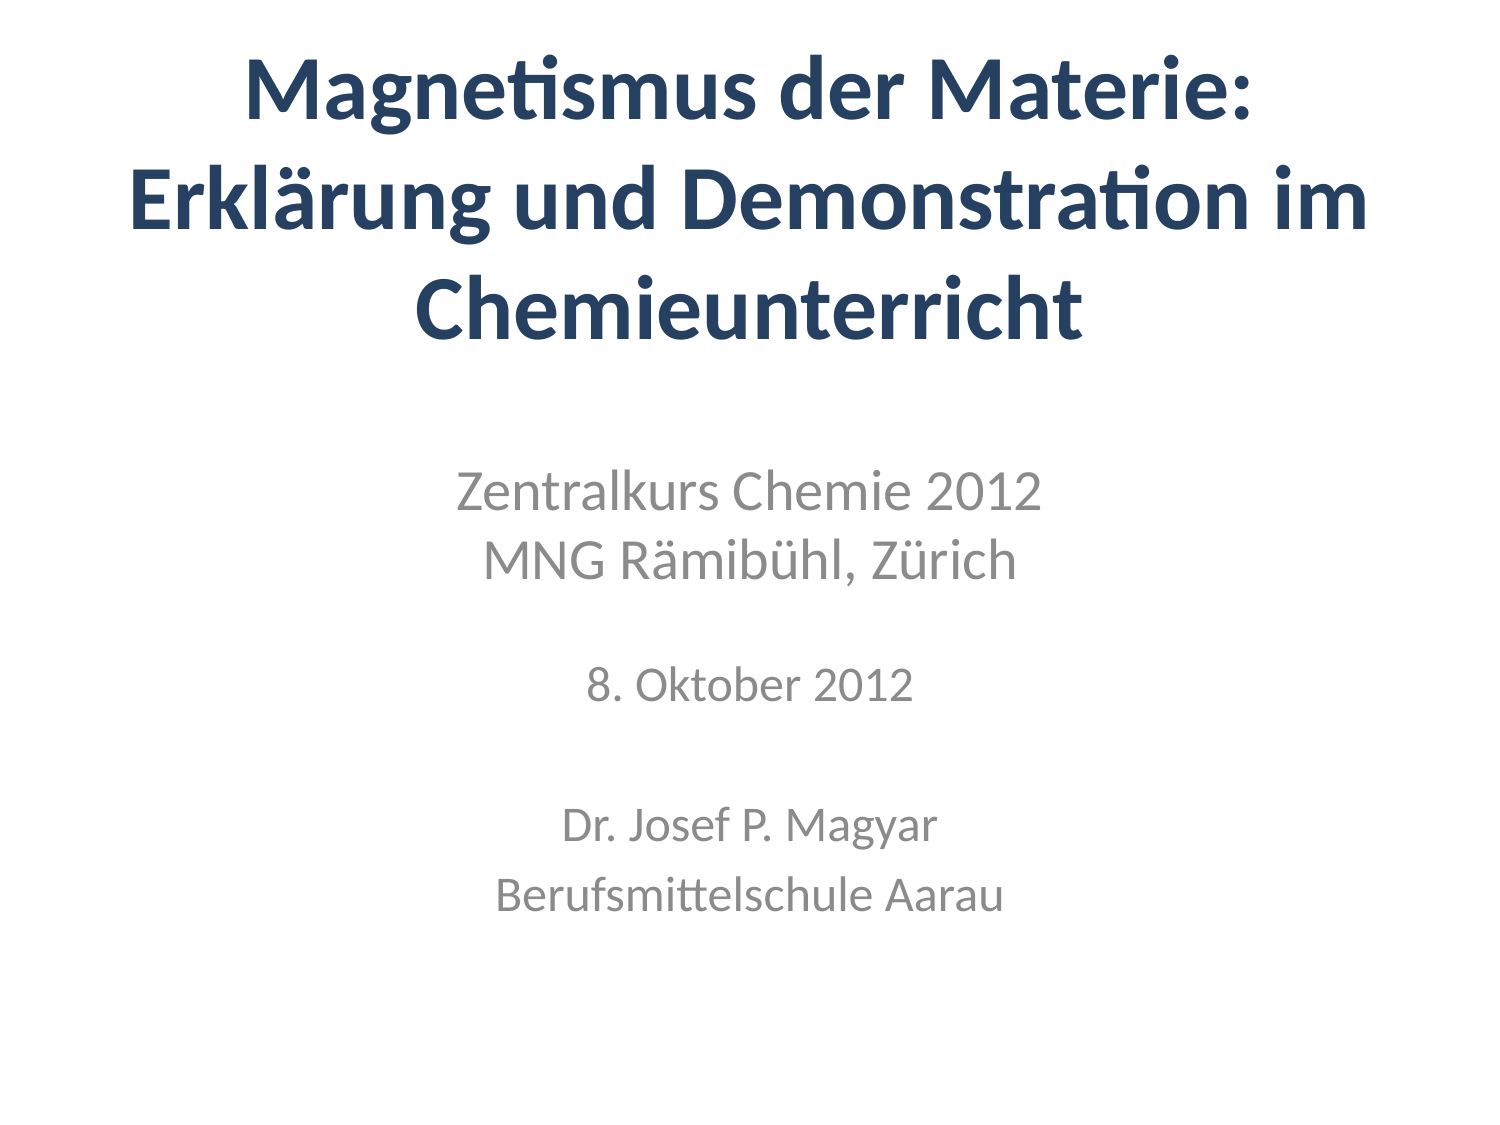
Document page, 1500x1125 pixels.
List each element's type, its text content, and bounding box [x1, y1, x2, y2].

subtitle Zentralkurs Chemie 2012 MNG Rämibühl, Zürich 8. Oktober 2012 Dr. Josef P. Magyar Berufsmittelschule Aarau [0, 444, 1500, 996]
title Magnetismus der Materie: Erklärung und Demonstration im Chemieunterricht [0, 0, 1500, 386]
